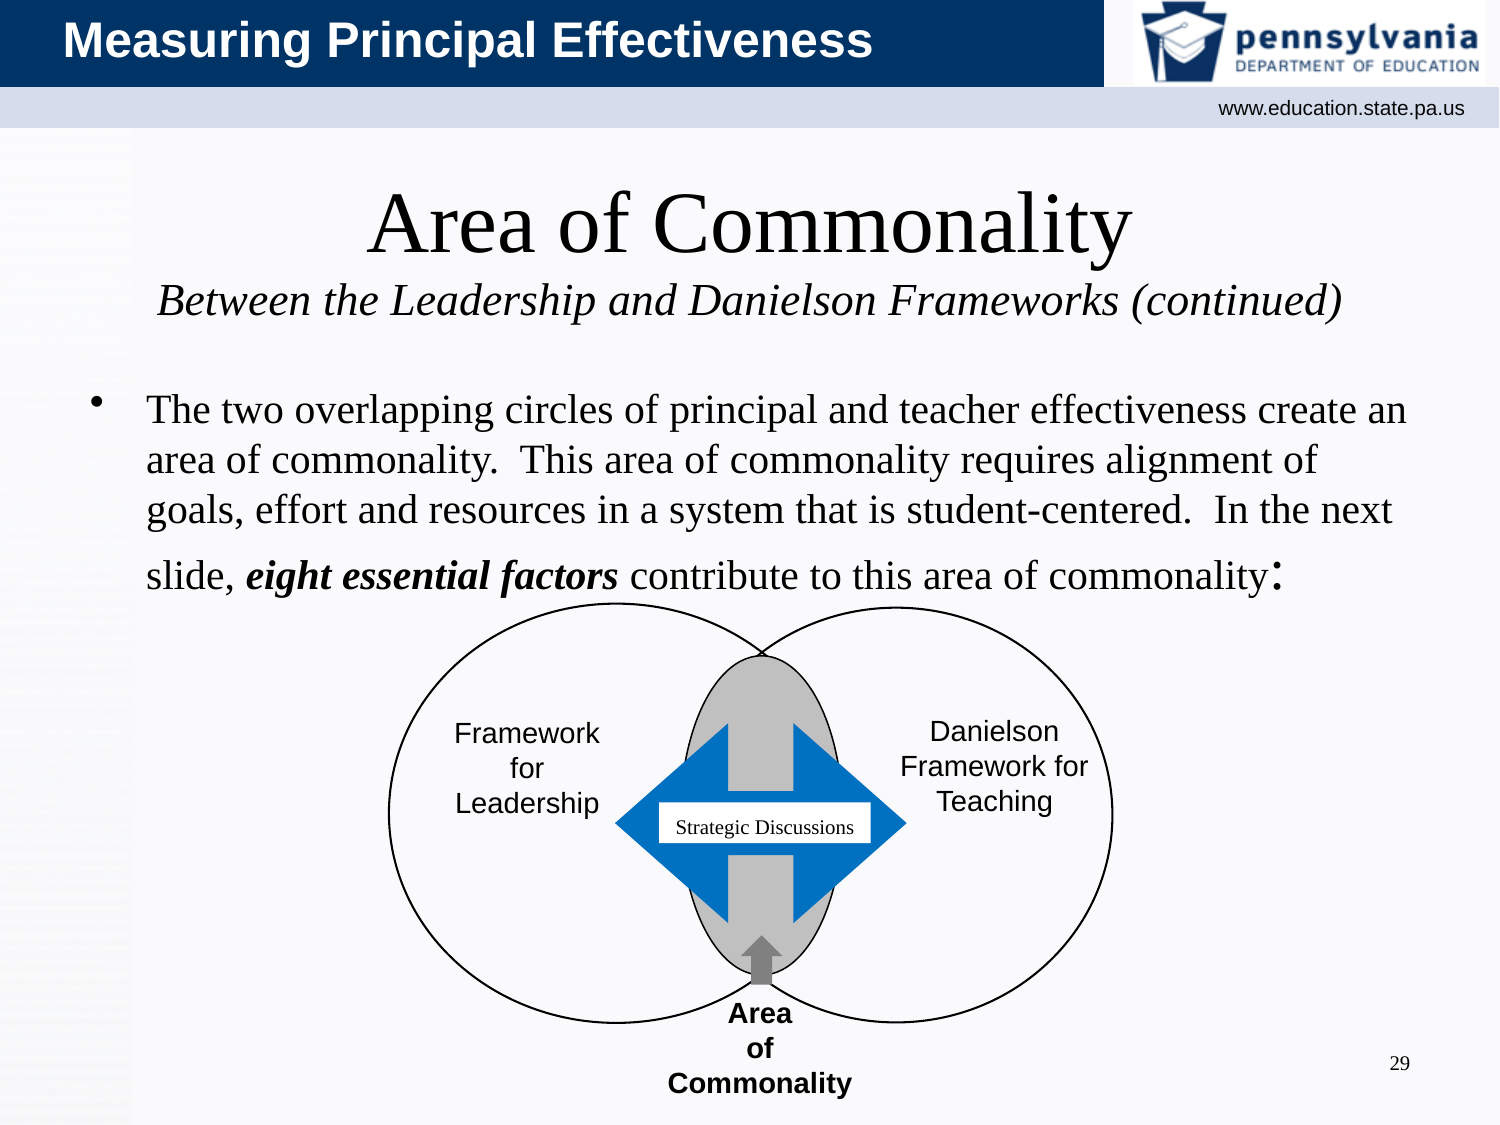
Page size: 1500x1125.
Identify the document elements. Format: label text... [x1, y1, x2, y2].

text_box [388, 603, 1113, 1024]
picture [0, 0, 1500, 1125]
text_box 29 [1374, 1042, 1444, 1103]
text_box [638, 934, 881, 1115]
list The two overlapping circles of principal and teacher effectiveness create an area of commonality. This area of commonality requires alignment of goals, effort and resources in a system that is student-centered. In the next slide, eight essential factors contribute to this area of commonality: [75, 374, 1425, 1117]
title Area of Commonality Between the Leadership and Danielson Frameworks (continued) [75, 157, 1425, 294]
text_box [614, 722, 907, 924]
